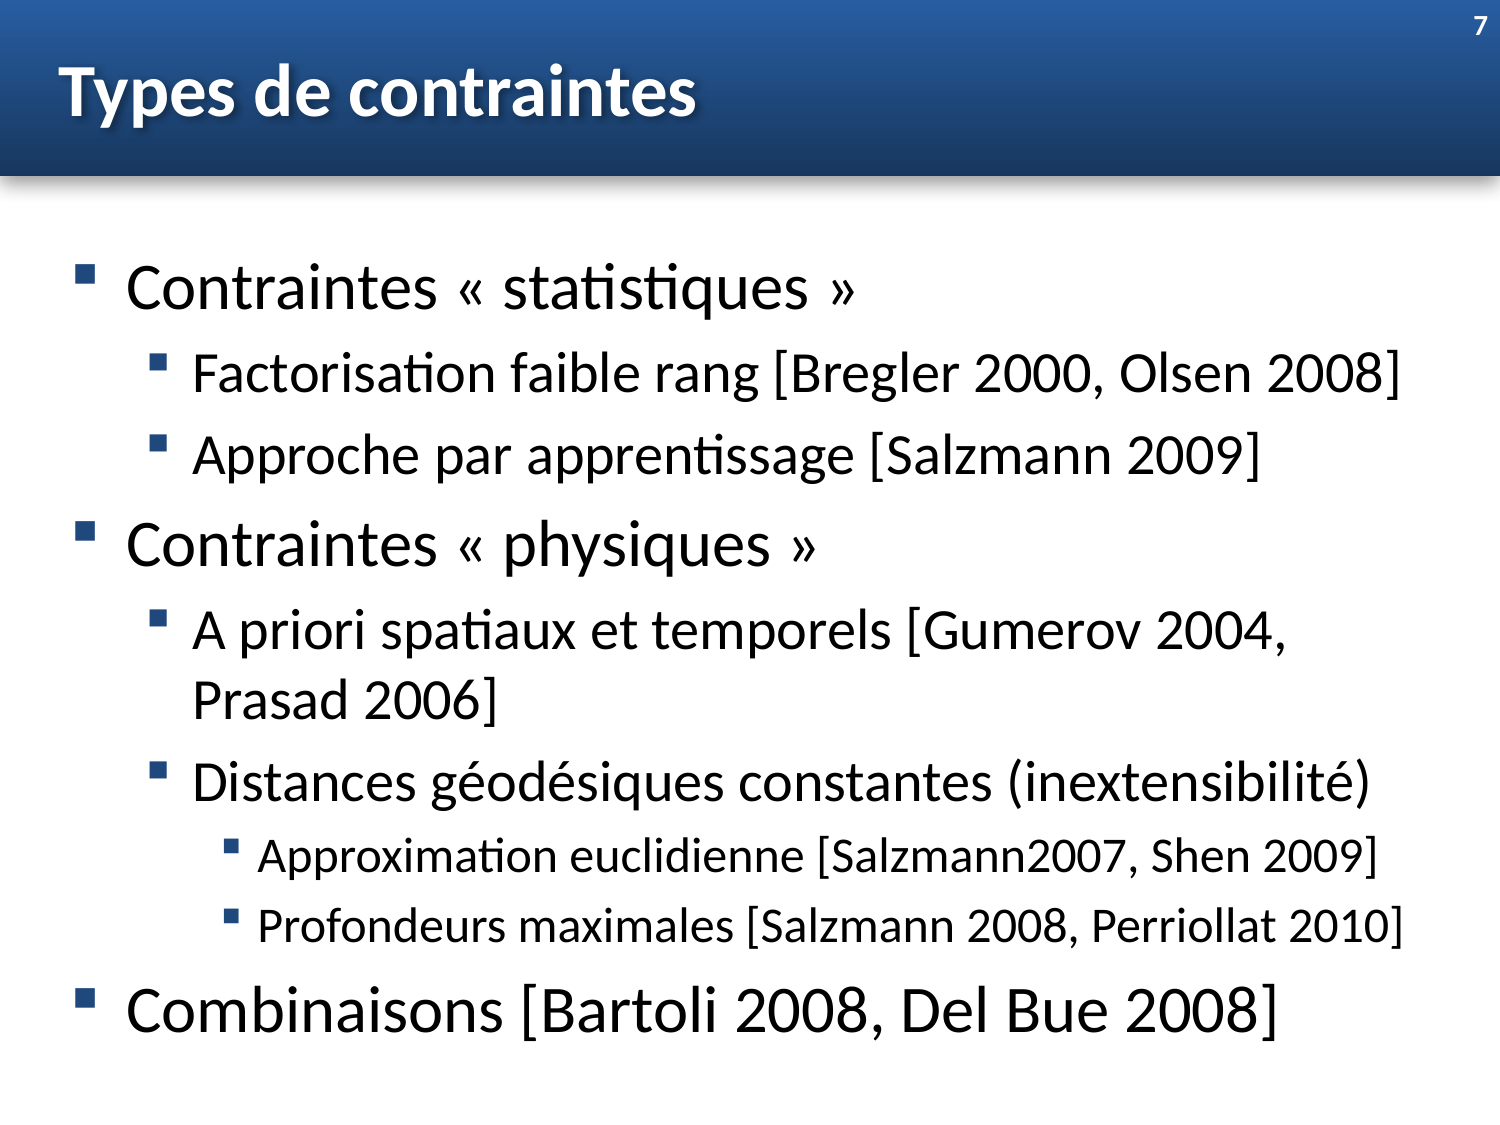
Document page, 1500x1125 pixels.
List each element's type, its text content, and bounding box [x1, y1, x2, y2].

slide_number 7 [1364, 0, 1500, 60]
list Contraintes « statistiques » Factorisation faible rang [Bregler 2000, Olsen 2008] Approche par apprentissage [Salzmann 2009] Contraintes « physiques » A priori spatiaux et temporels [Gumerov 2004, Prasad 2006] Distances géodésiques constantes (inextensibilité) Approximation euclidienne [Salzmann2007, Shen 2009] Profondeurs maximales [Salzmann 2008, Perriollat 2010] Combinaisons [Bartoli 2008, Del Bue 2008] [55, 199, 1445, 1090]
list Types de contraintes [0, 0, 1500, 173]
